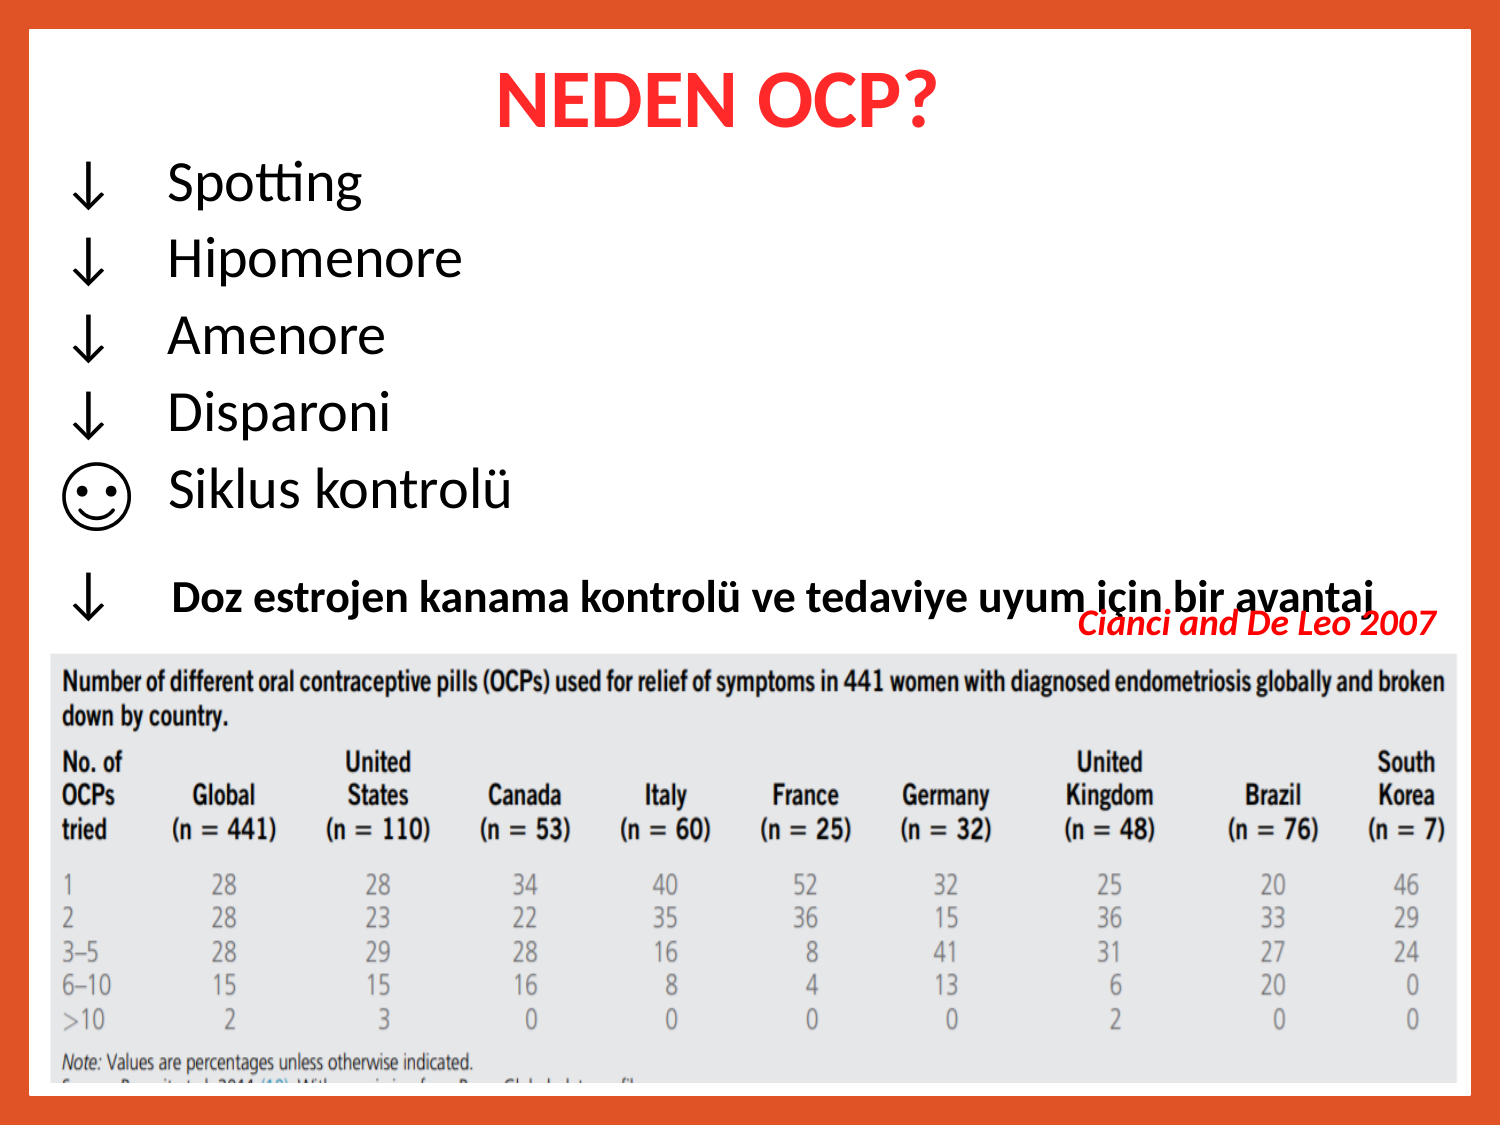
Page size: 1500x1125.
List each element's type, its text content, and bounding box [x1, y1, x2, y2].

text_box Cianci and De Leo 2007 [1063, 590, 1452, 649]
list ↓ Spotting ↓ Hipomenore ↓ Amenore ↓ Disparoni Siklus kontrolü ↓ Doz estrojen kanama kontrolü ve tedaviye uyum için bir avantaj [0, 149, 1500, 852]
title NEDEN OCP? [53, 42, 1384, 149]
picture [46, 651, 1459, 1083]
picture [52, 452, 141, 541]
